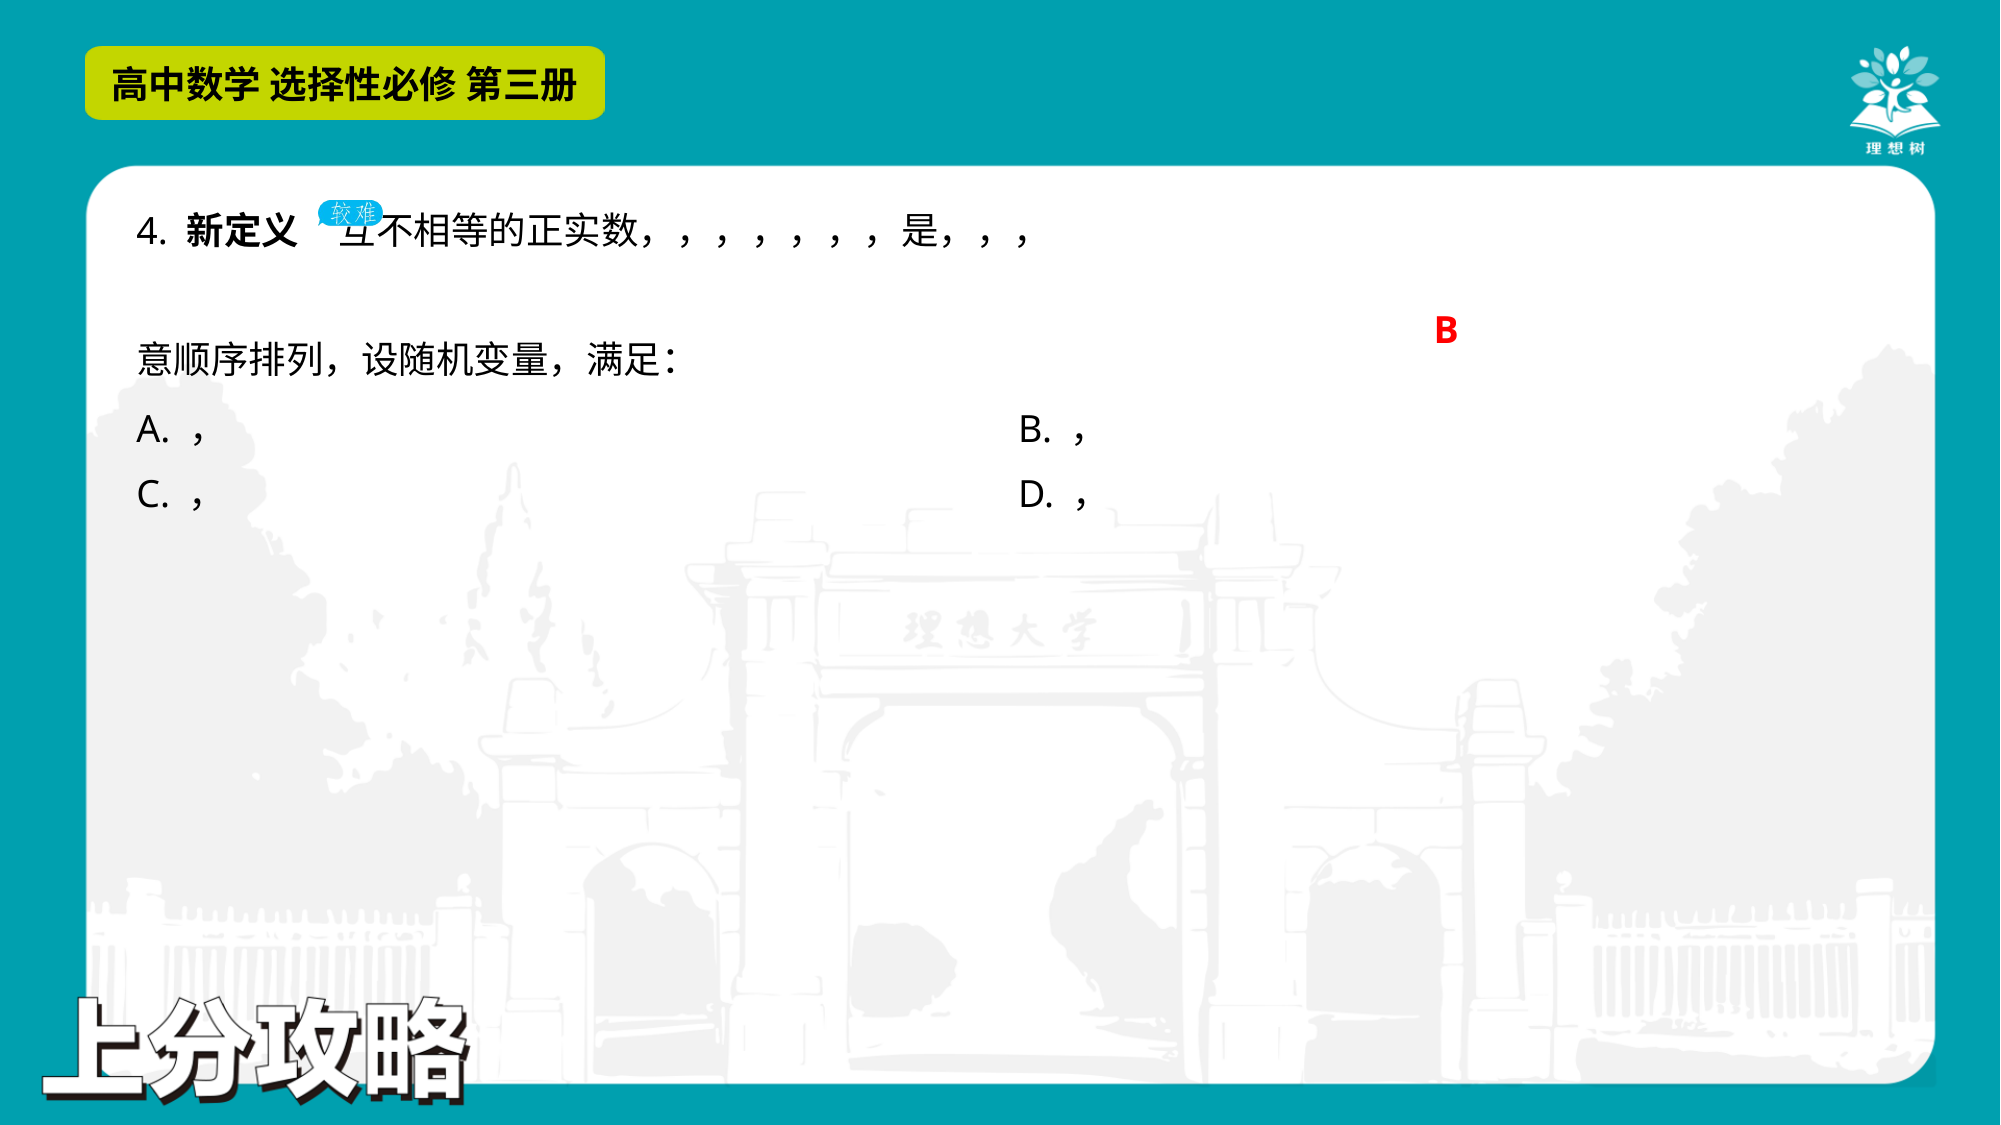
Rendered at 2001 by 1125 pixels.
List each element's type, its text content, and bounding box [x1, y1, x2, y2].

text_box B [1419, 305, 1474, 350]
picture [0, 0, 2000, 1125]
